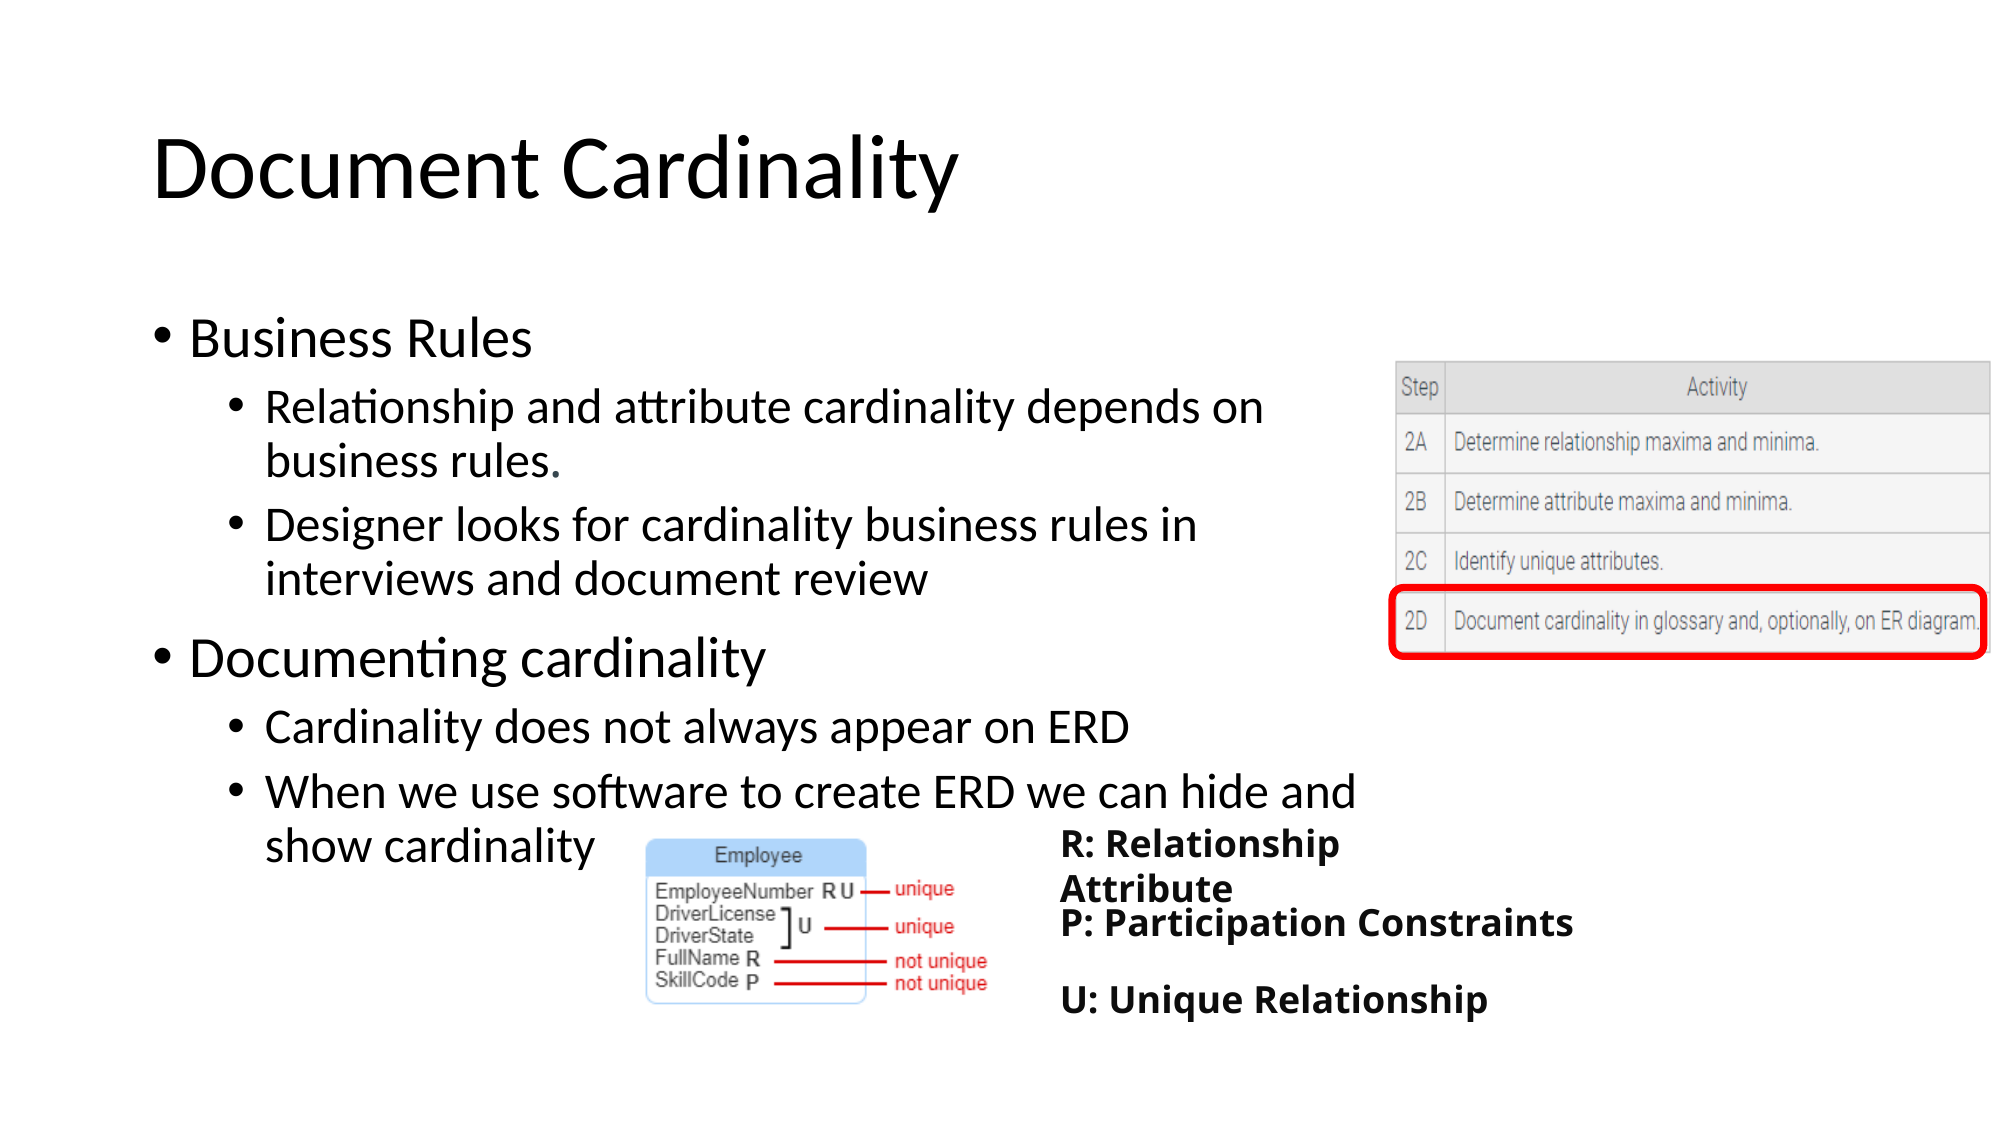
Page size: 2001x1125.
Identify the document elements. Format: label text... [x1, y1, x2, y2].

picture [1392, 355, 2000, 658]
list Business Rules Relationship and attribute cardinality depends on business rules. Designer looks for cardinality business rules in interviews and document review Documenting cardinality Cardinality does not always appear on ERD When we use software to create ERD we can hide and show cardinality [137, 299, 1375, 1014]
text_box P: Participation Constraints [1058, 892, 1603, 952]
text_box R: Relationship Attribute [1044, 812, 1473, 892]
picture [613, 820, 1058, 1014]
text_box U: Unique Relationship [1045, 968, 1603, 1029]
title Document Cardinality [137, 59, 1863, 278]
